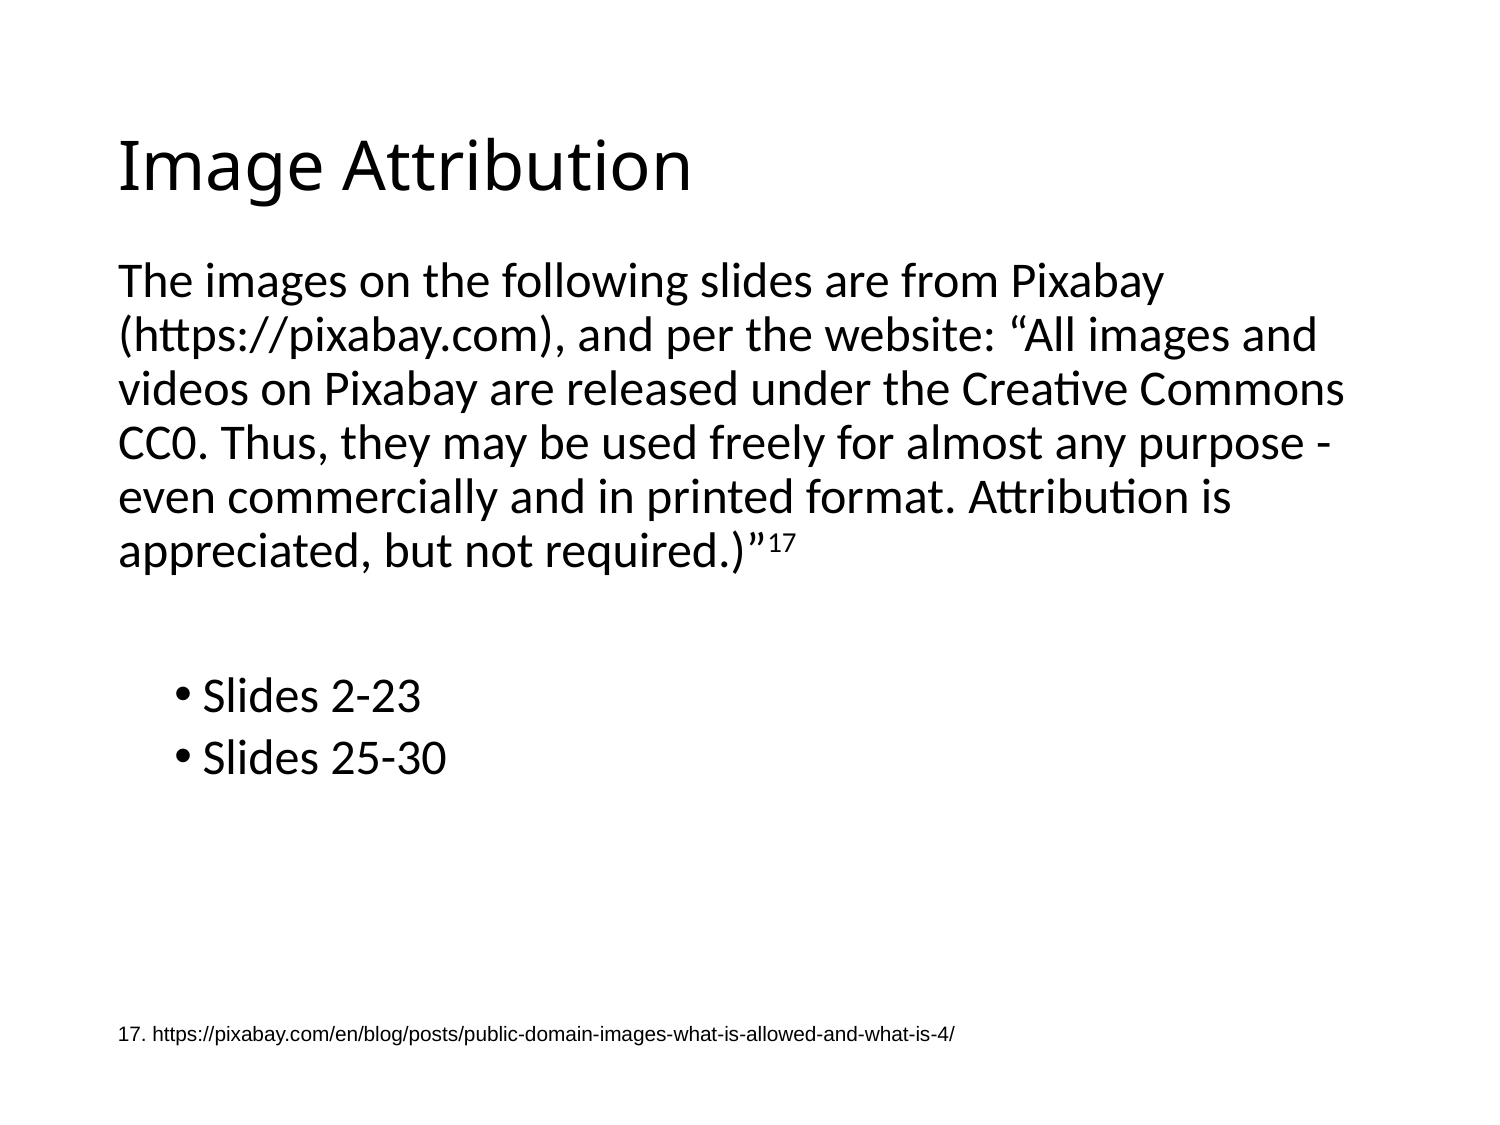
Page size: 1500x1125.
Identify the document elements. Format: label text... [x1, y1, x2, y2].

list The images on the following slides are from Pixabay (https://pixabay.com), and per the website: “All images and videos on Pixabay are released under the Creative Commons CC0. Thus, they may be used freely for almost any purpose - even commercially and in printed format. Attribution is appreciated, but not required.)”17 Slides 2-23 Slides 25-30 [102, 246, 1398, 1014]
title Image Attribution [102, 59, 1398, 246]
text_box 17. https://pixabay.com/en/blog/posts/public-domain-images-what-is-allowed-and-what-is-4/ [103, 1013, 1280, 1053]
